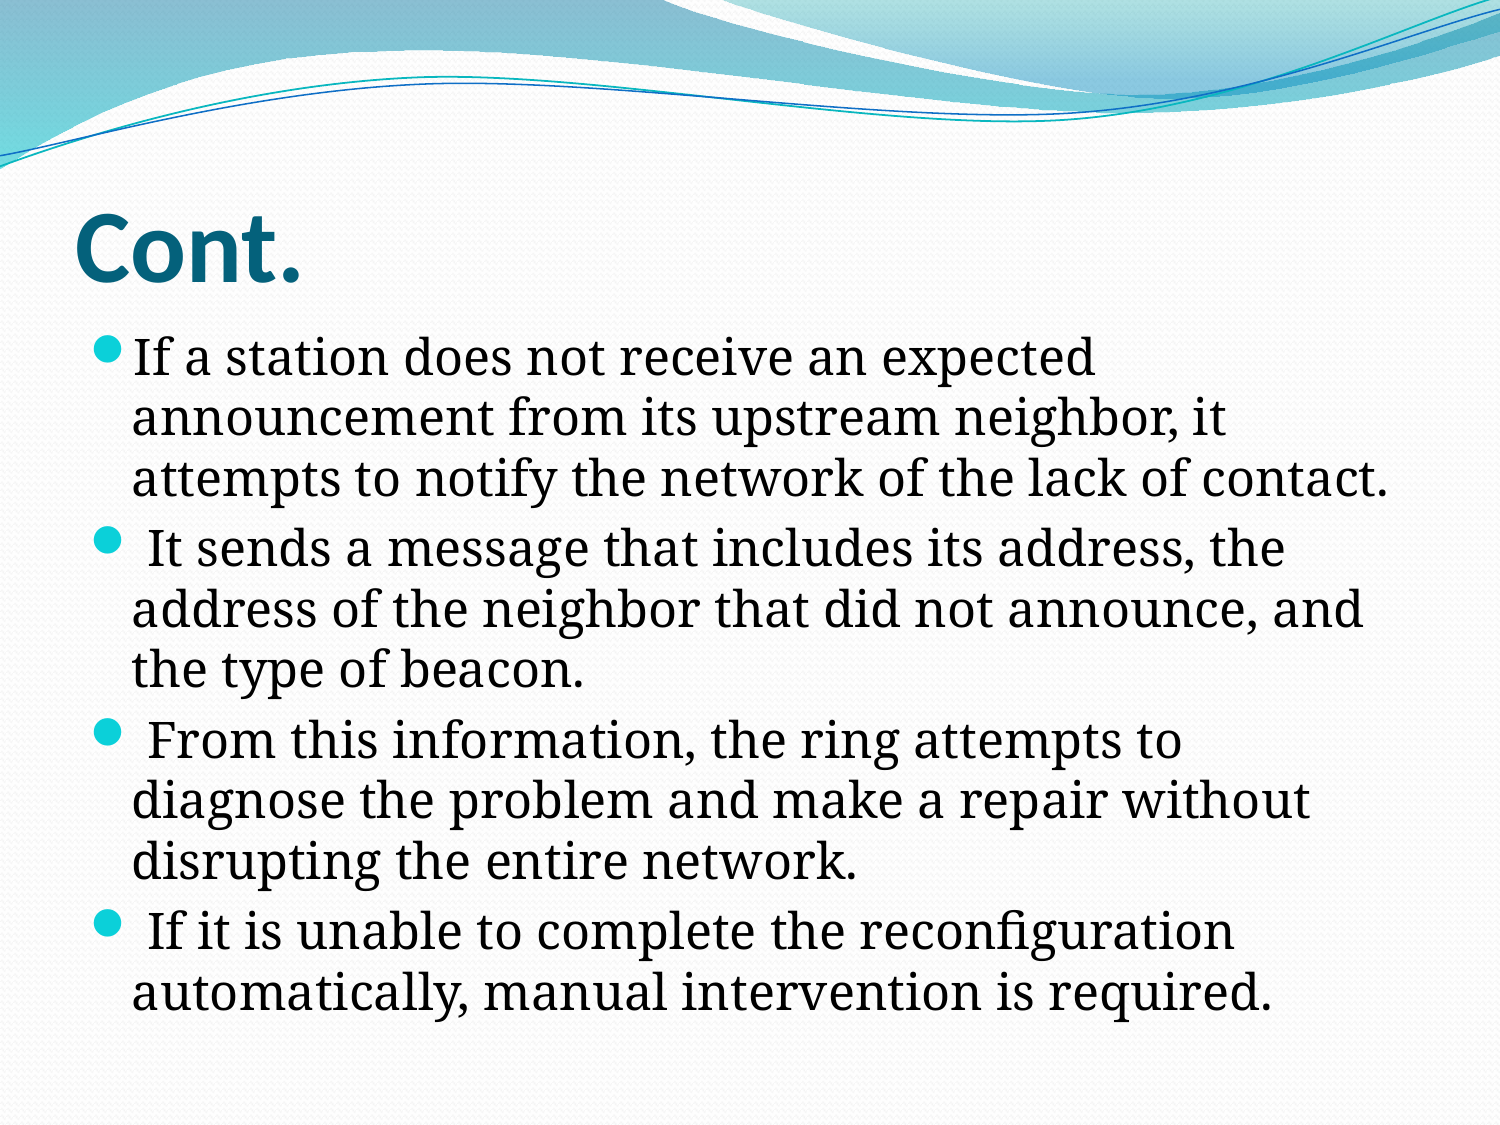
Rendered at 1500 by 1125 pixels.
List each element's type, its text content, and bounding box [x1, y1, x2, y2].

title Cont. [75, 115, 1425, 303]
list If a station does not receive an expected announcement from its upstream neighbor, it attempts to notify the network of the lack of contact. It sends a message that includes its address, the address of the neighbor that did not announce, and the type of beacon. From this information, the ring attempts to diagnose the problem and make a repair without disrupting the entire network. If it is unable to complete the reconfiguration automatically, manual intervention is required. [75, 317, 1425, 1038]
